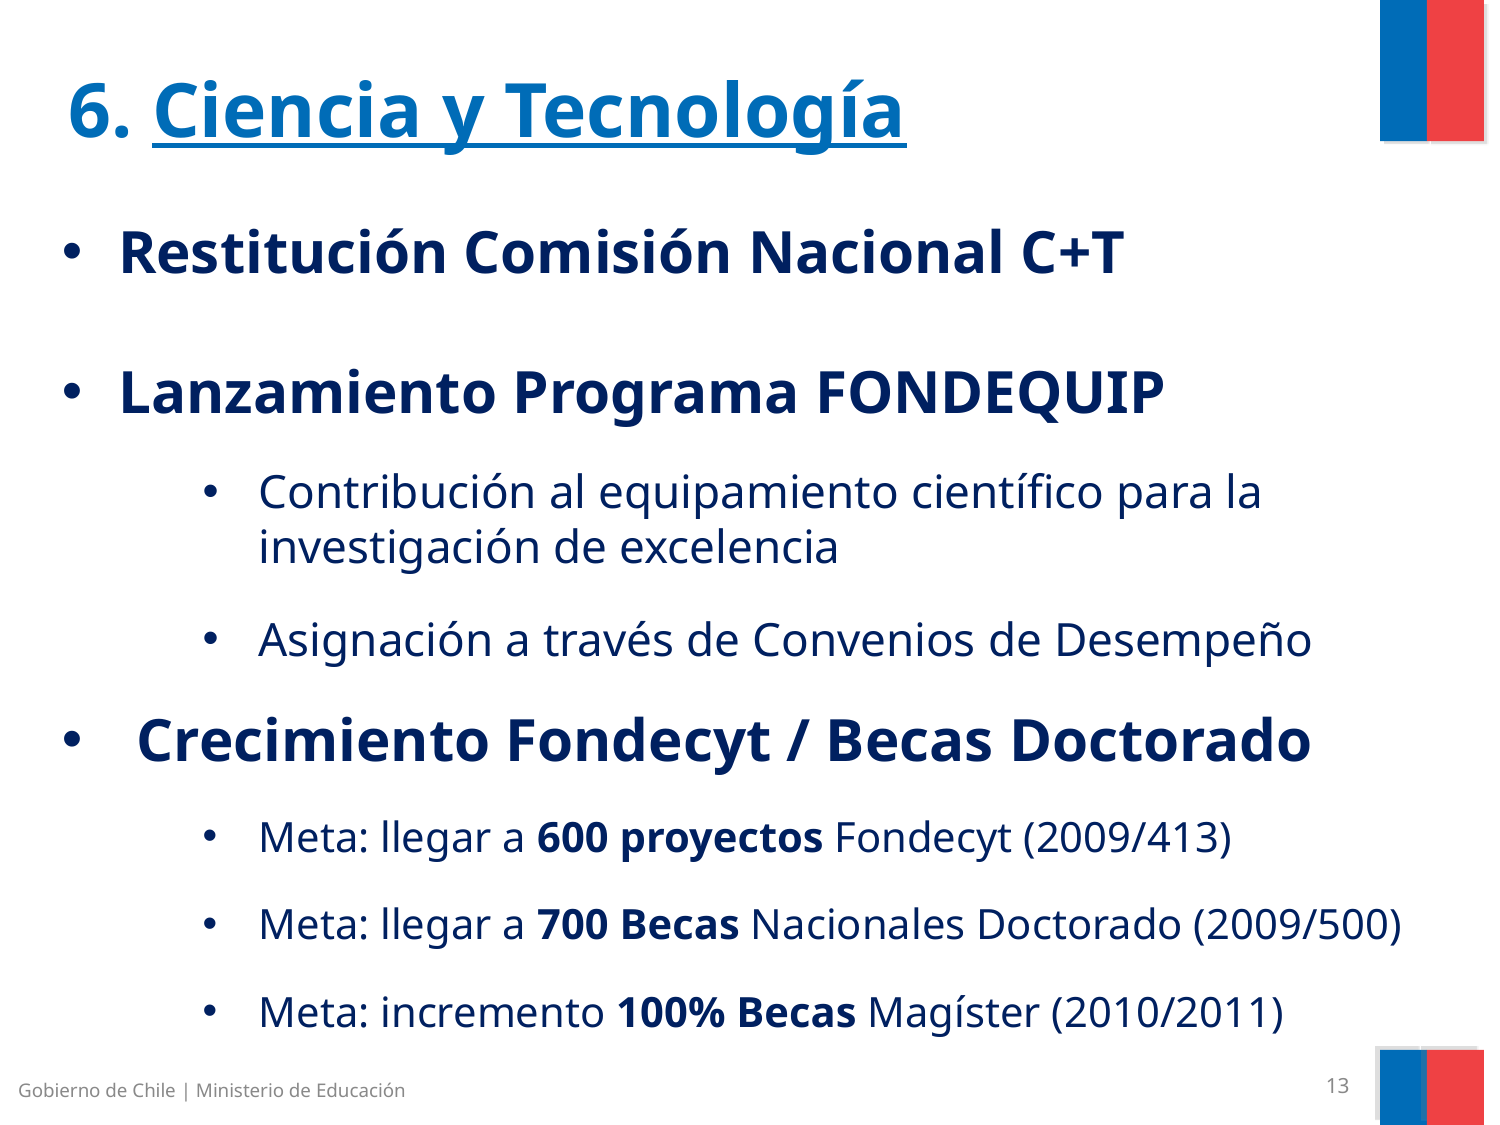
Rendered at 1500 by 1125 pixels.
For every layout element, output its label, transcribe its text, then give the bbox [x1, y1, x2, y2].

list Restitución Comisión Nacional C+T Lanzamiento Programa FONDEQUIP Contribución al equipamiento científico para la investigación de excelencia Asignación a través de Convenios de Desempeño Crecimiento Fondecyt / Becas Doctorado Meta: llegar a 600 proyectos Fondecyt (2009/413) Meta: llegar a 700 Becas Nacionales Doctorado (2009/500) Meta: incremento 100% Becas Magíster (2010/2011) [46, 207, 1483, 1083]
slide_number 13 [1014, 1070, 1365, 1103]
title 6. Ciencia y Tecnología [52, 54, 1393, 207]
footer Gobierno de Chile | Ministerio de Educación [3, 1070, 479, 1112]
